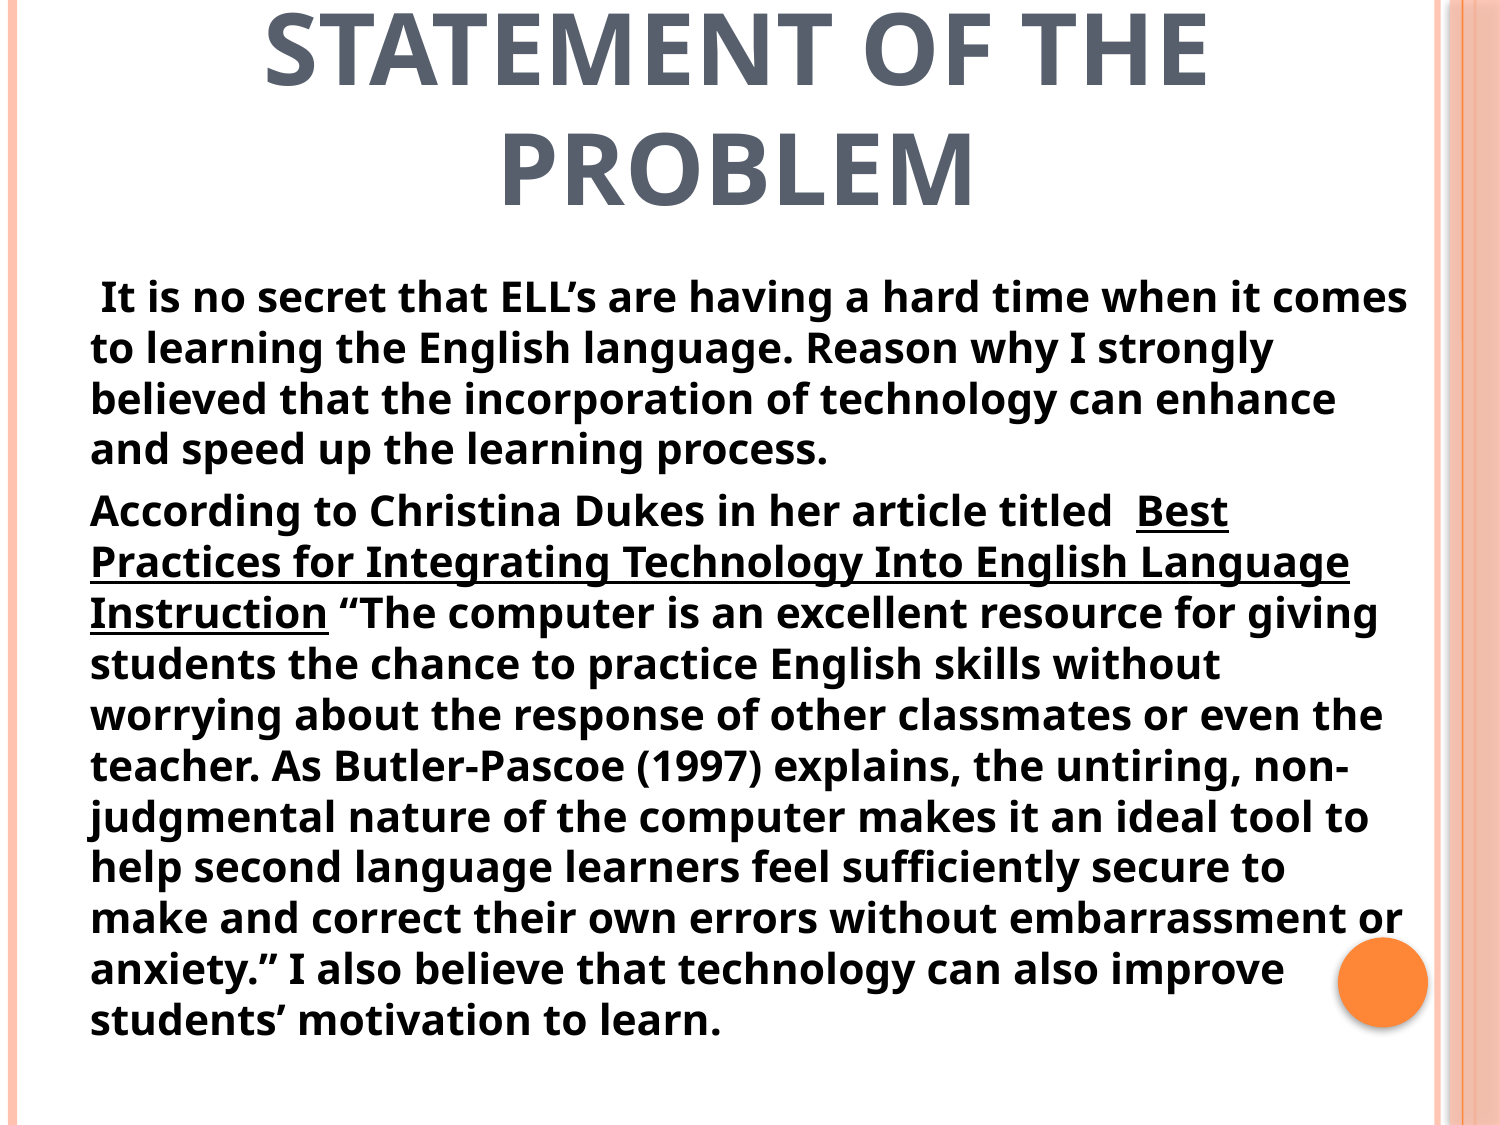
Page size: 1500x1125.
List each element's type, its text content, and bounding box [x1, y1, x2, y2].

title Statement of the Problem [75, 45, 1400, 233]
list It is no secret that ELL’s are having a hard time when it comes to learning the English language. Reason why I strongly believed that the incorporation of technology can enhance and speed up the learning process. According to Christina Dukes in her article titled Best Practices for Integrating Technology Into English Language Instruction “The computer is an excellent resource for giving students the chance to practice English skills without worrying about the response of other classmates or even the teacher. As Butler-Pascoe (1997) explains, the untiring, non-judgmental nature of the computer makes it an ideal tool to help second language learners feel sufficiently secure to make and correct their own errors without embarrassment or anxiety.” I also believe that technology can also improve students’ motivation to learn. [75, 262, 1425, 1062]
